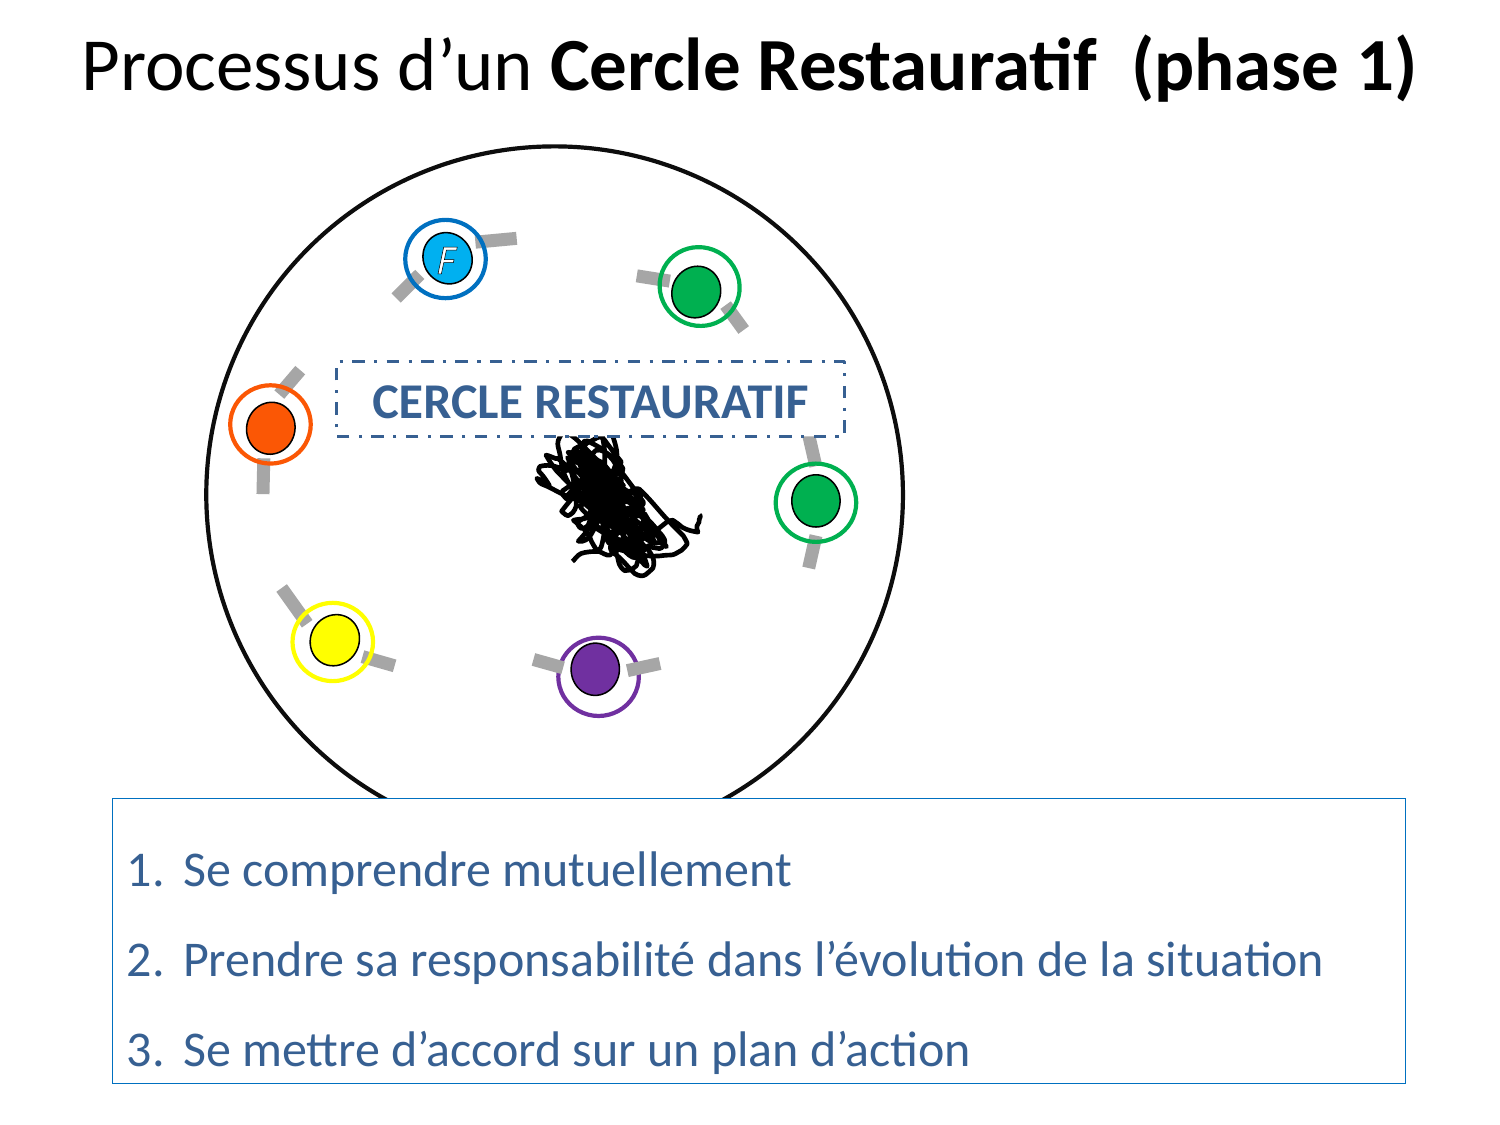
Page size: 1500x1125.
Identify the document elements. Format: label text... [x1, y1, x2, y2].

text_box [290, 725, 819, 798]
title Processus d’un Cercle Restauratif (phase 1) [0, 19, 1500, 103]
text_box Se comprendre mutuellement Prendre sa responsabilité dans l’évolution de la situation Se mettre d’accord sur un plan d’action [112, 798, 1406, 1084]
text_box [204, 378, 224, 611]
text_box [861, 324, 906, 665]
text_box [339, 144, 770, 218]
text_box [229, 219, 857, 717]
